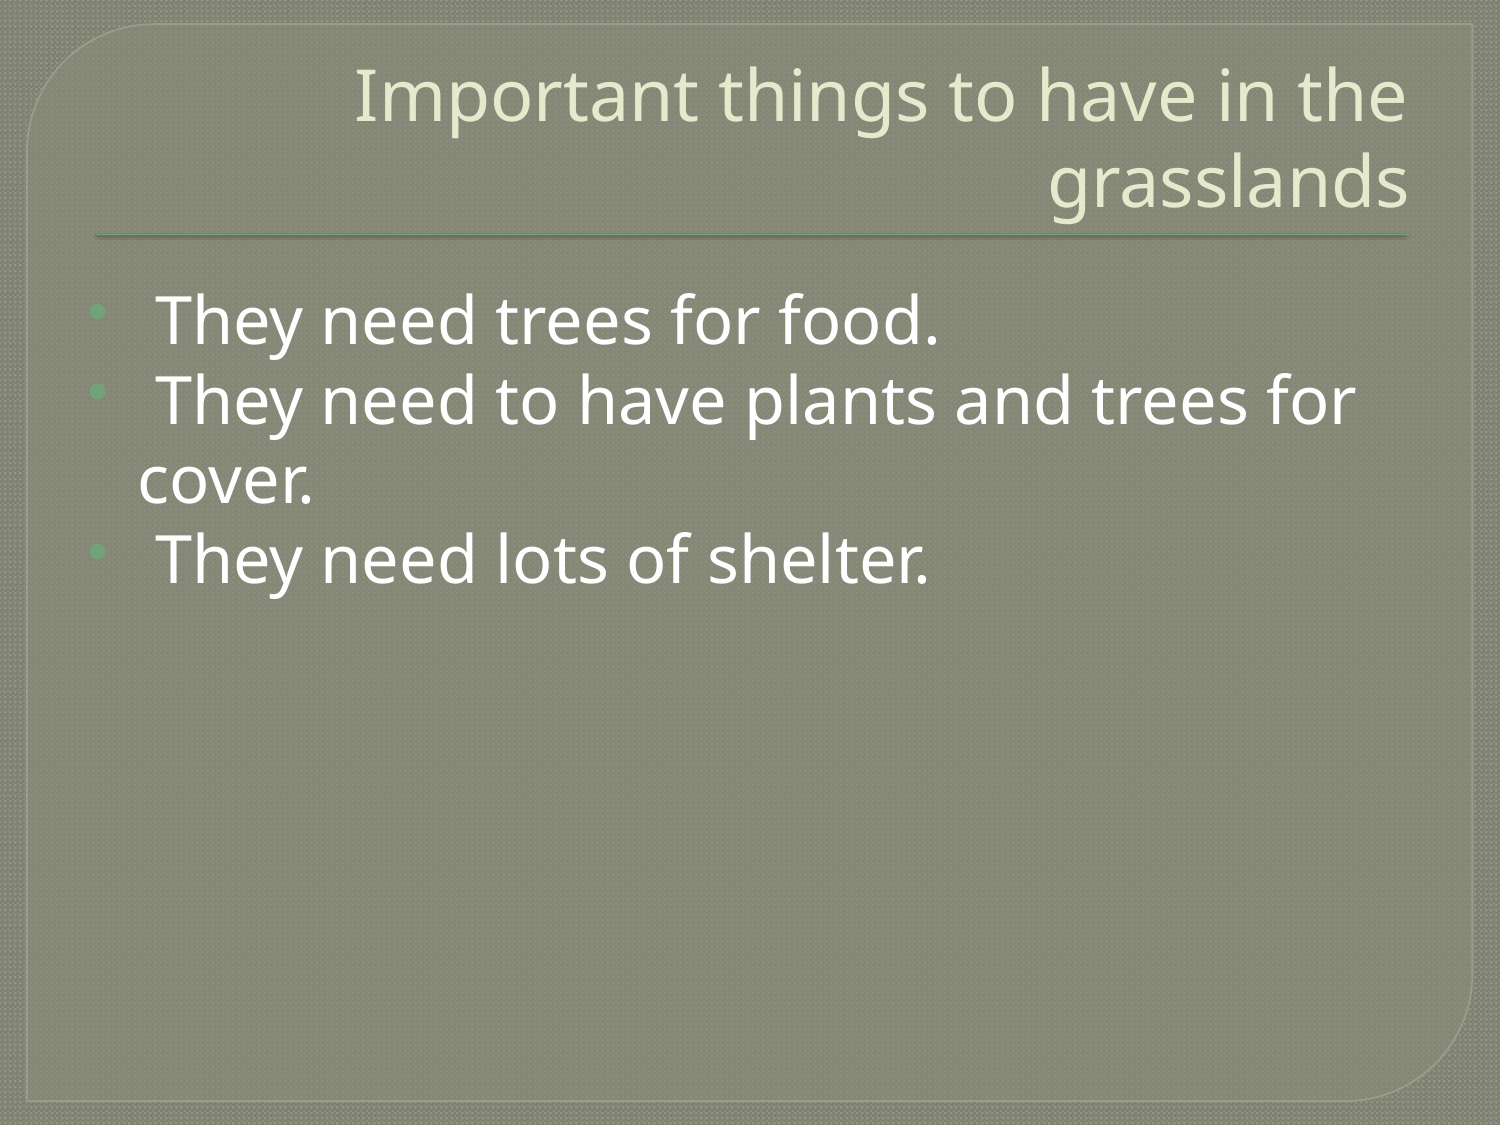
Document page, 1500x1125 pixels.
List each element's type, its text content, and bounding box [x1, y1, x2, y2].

list They need trees for food. They need to have plants and trees for cover. They need lots of shelter. [75, 270, 1425, 1013]
title Important things to have in the grasslands [75, 41, 1425, 230]
